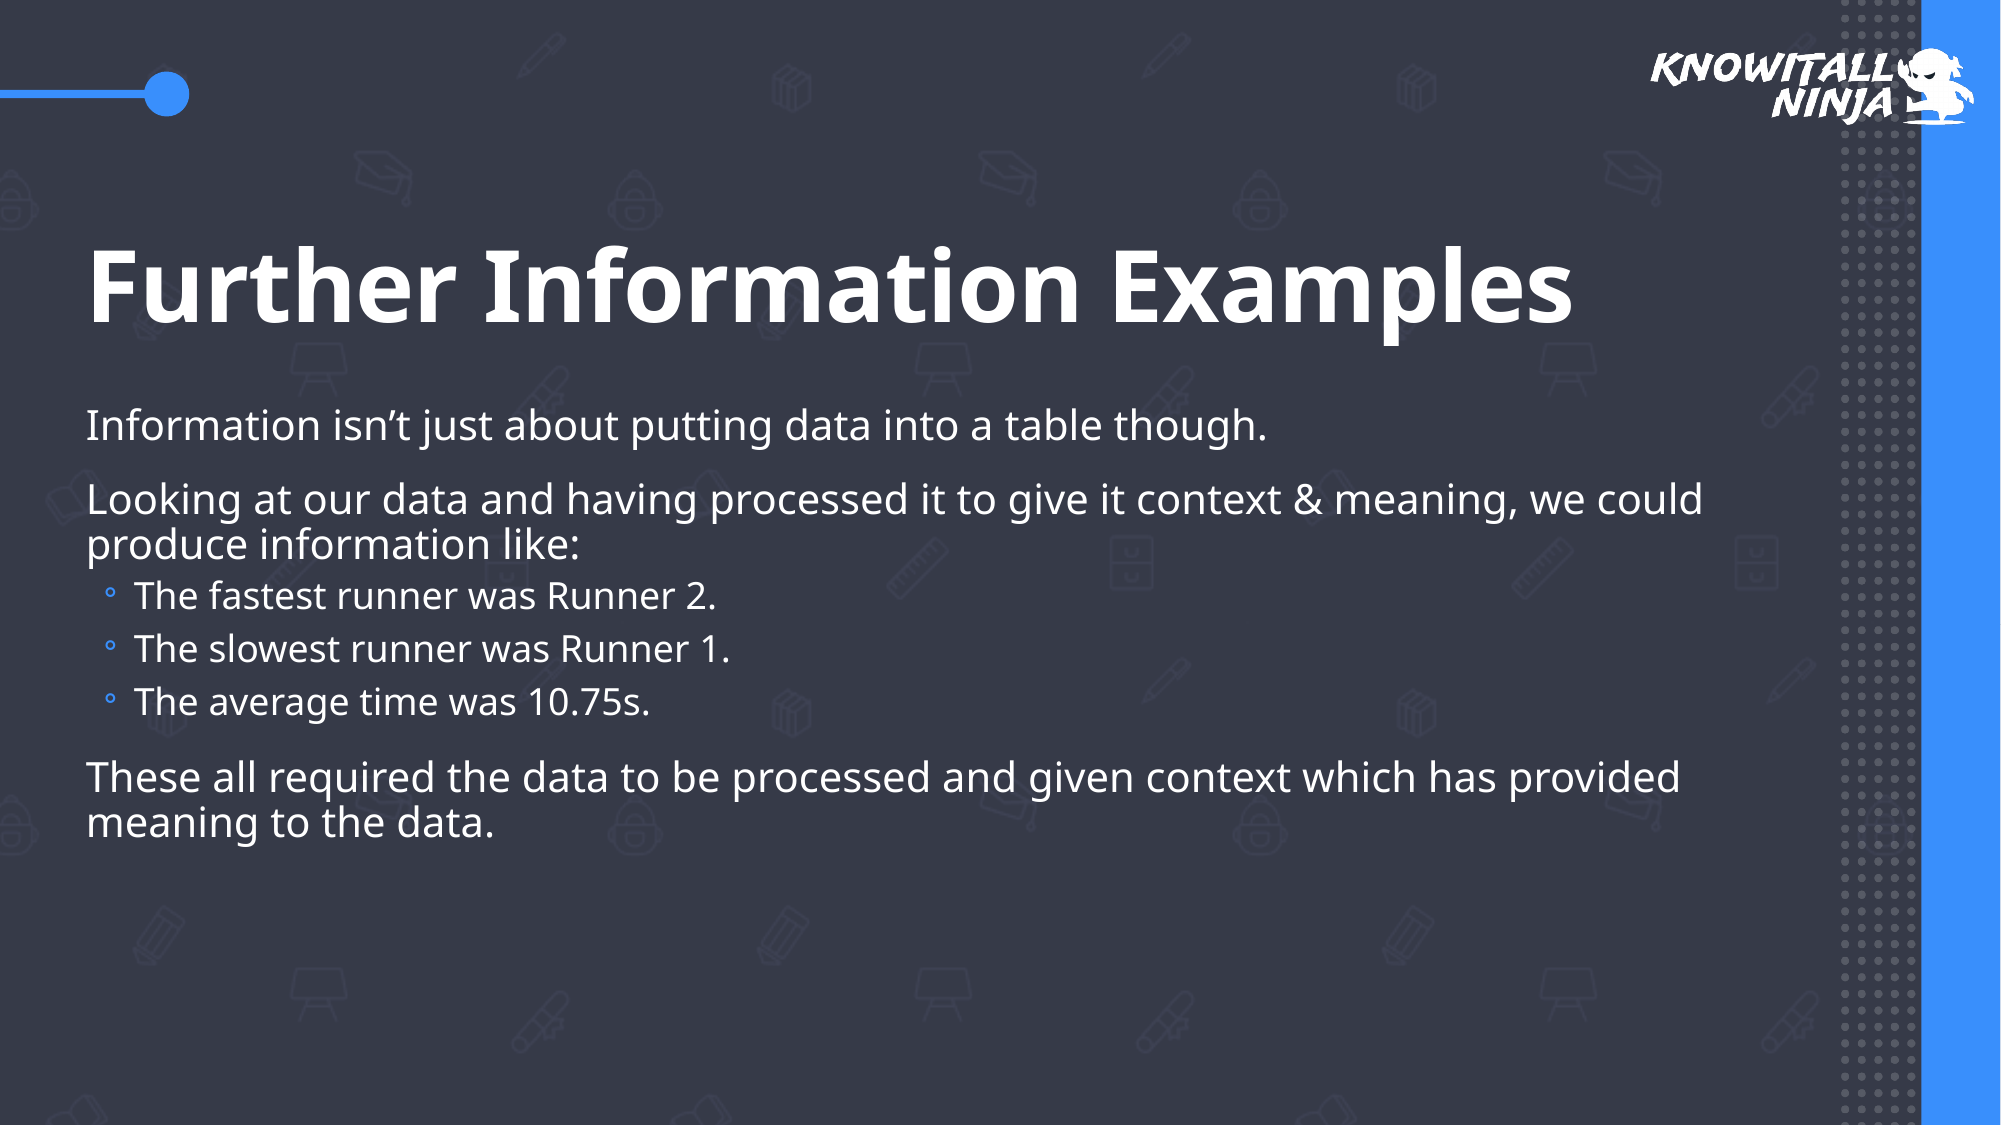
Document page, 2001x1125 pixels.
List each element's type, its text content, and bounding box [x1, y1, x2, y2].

picture [0, 0, 1974, 1125]
title Further Information Examples [70, 125, 1825, 351]
list Information isn’t just about putting data into a table though. Looking at our data and having processed it to give it context & meaning, we could produce information like: The fastest runner was Runner 2. The slowest runner was Runner 1. The average time was 10.75s. These all required the data to be processed and given context which has provided meaning to the data. [70, 397, 1825, 1090]
